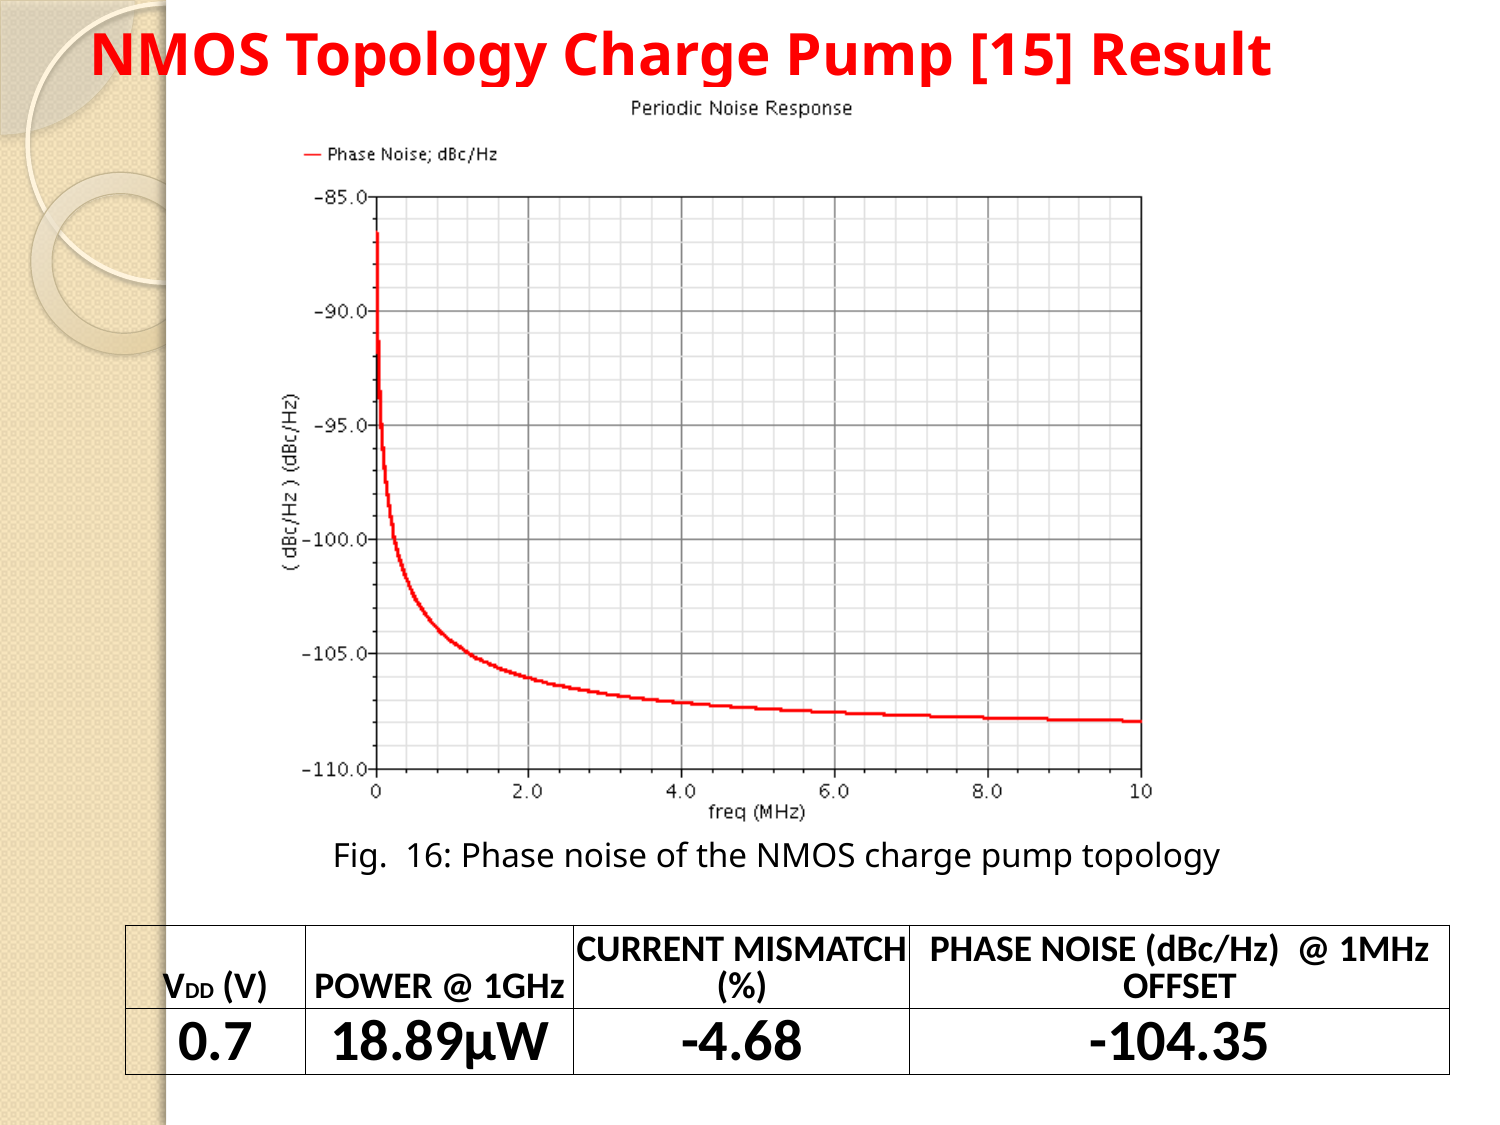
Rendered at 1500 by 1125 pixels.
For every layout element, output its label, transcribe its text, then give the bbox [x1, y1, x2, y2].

table_cell 18.89µW [306, 1009, 573, 1074]
table_header CURRENT MISMATCH (%) [574, 926, 909, 1008]
table_cell 0.7 [126, 1009, 305, 1074]
title NMOS Topology Charge Pump [15] Result [75, 4, 1425, 100]
table_header PHASE NOISE (dBc/Hz) @ 1MHz OFFSET [910, 926, 1449, 1008]
table_cell -4.68 [574, 1009, 909, 1074]
table_header POWER @ 1GHz [306, 926, 573, 1008]
picture [262, 87, 1219, 840]
table_header VDD (V) [126, 926, 305, 1008]
text_box Fig. 16: Phase noise of the NMOS charge pump topology [300, 824, 1400, 894]
table_cell -104.35 [910, 1009, 1449, 1074]
